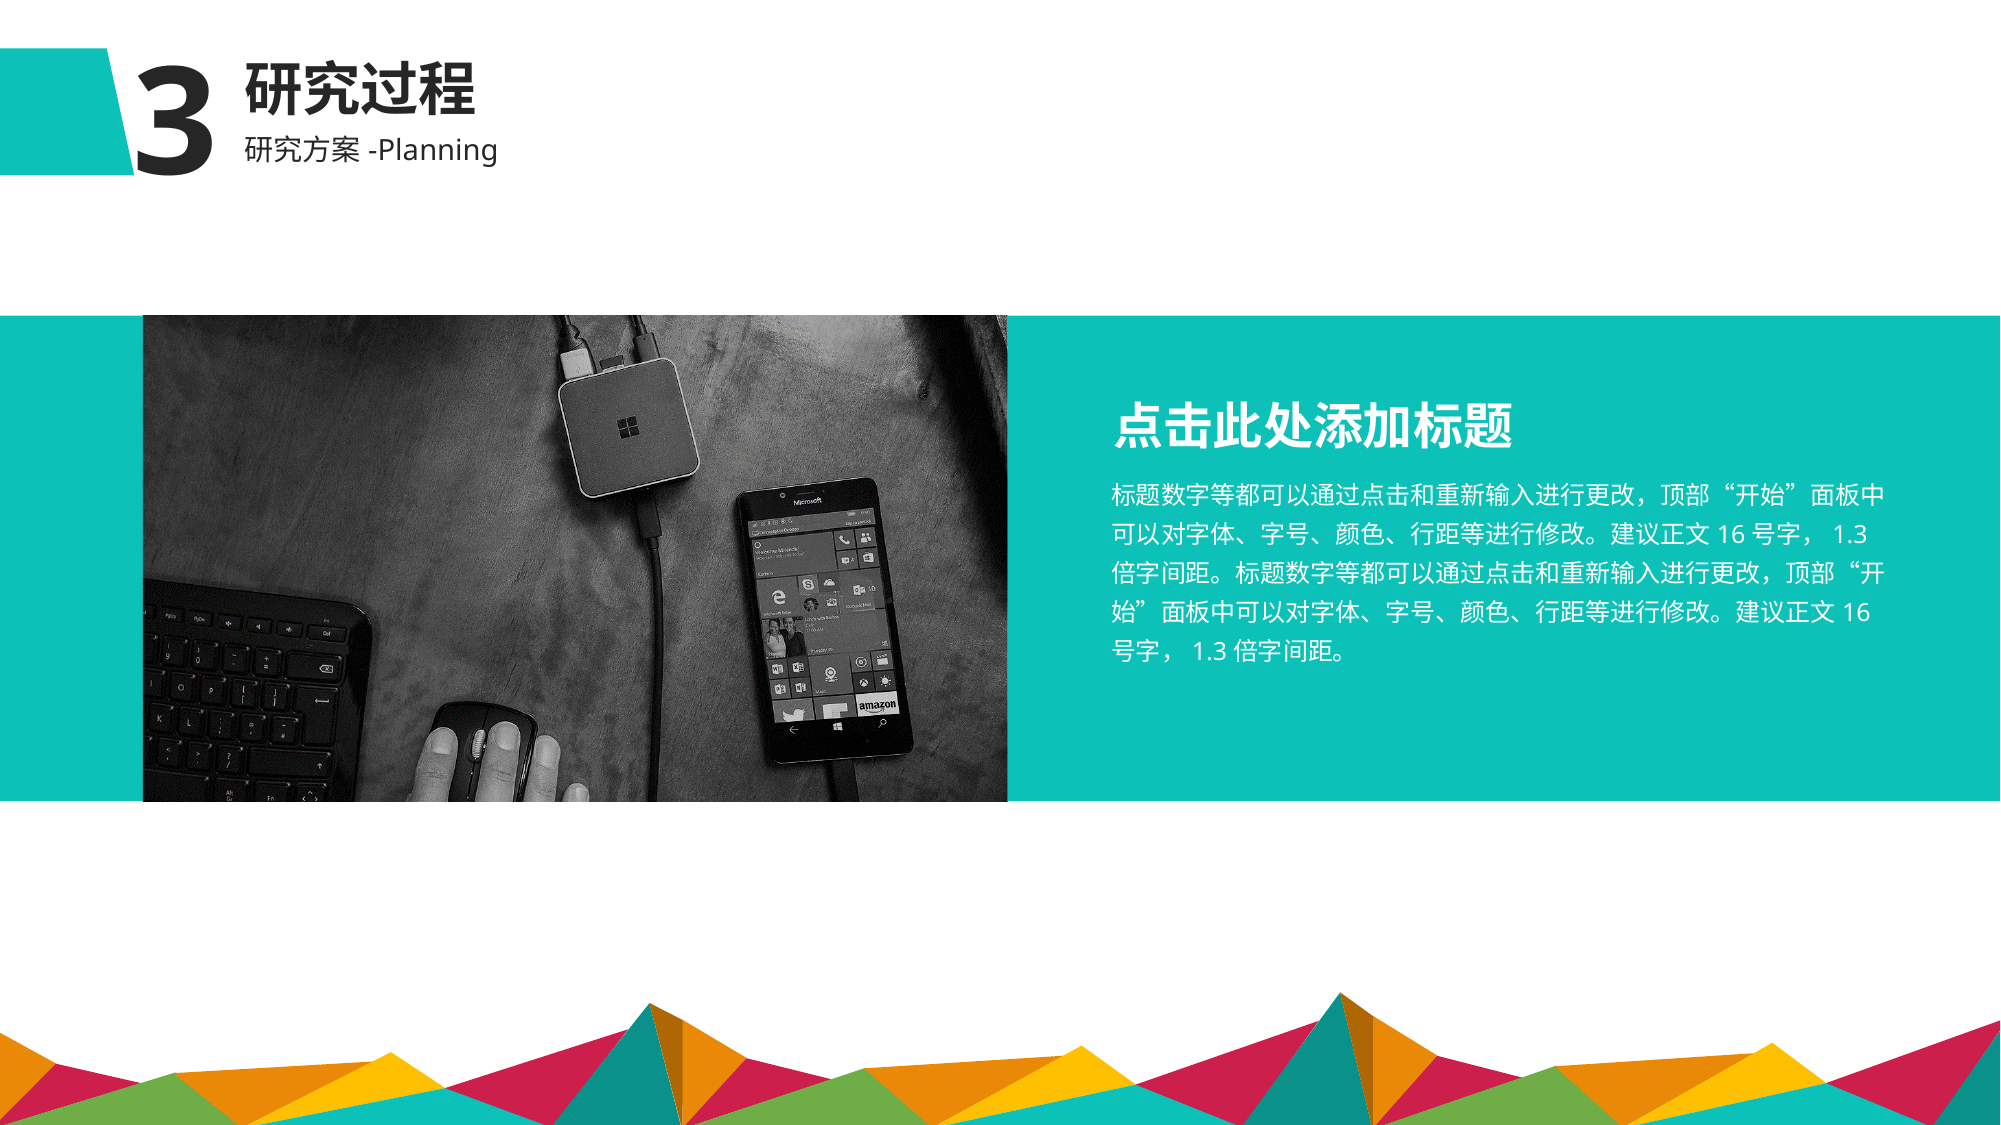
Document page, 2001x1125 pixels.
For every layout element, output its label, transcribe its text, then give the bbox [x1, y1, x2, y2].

picture [142, 315, 1008, 802]
list 研究过程 [229, 53, 748, 128]
text_box 标题数字等都可以通过点击和重新输入进行更改，顶部“开始”面板中可以对字体、字号、颜色、行距等进行修改。建议正文16号字，1.3倍字间距。标题数字等都可以通过点击和重新输入进行更改，顶部“开始”面板中可以对字体、字号、颜色、行距等进行修改。建议正文16号字，1.3倍字间距。 [1096, 463, 1912, 673]
list 研究方案-Planning [229, 128, 748, 186]
text_box [0, 315, 142, 802]
text_box [1008, 315, 2000, 802]
text_box 点击此处添加标题 [1098, 357, 1529, 462]
list 3 [118, 37, 230, 186]
